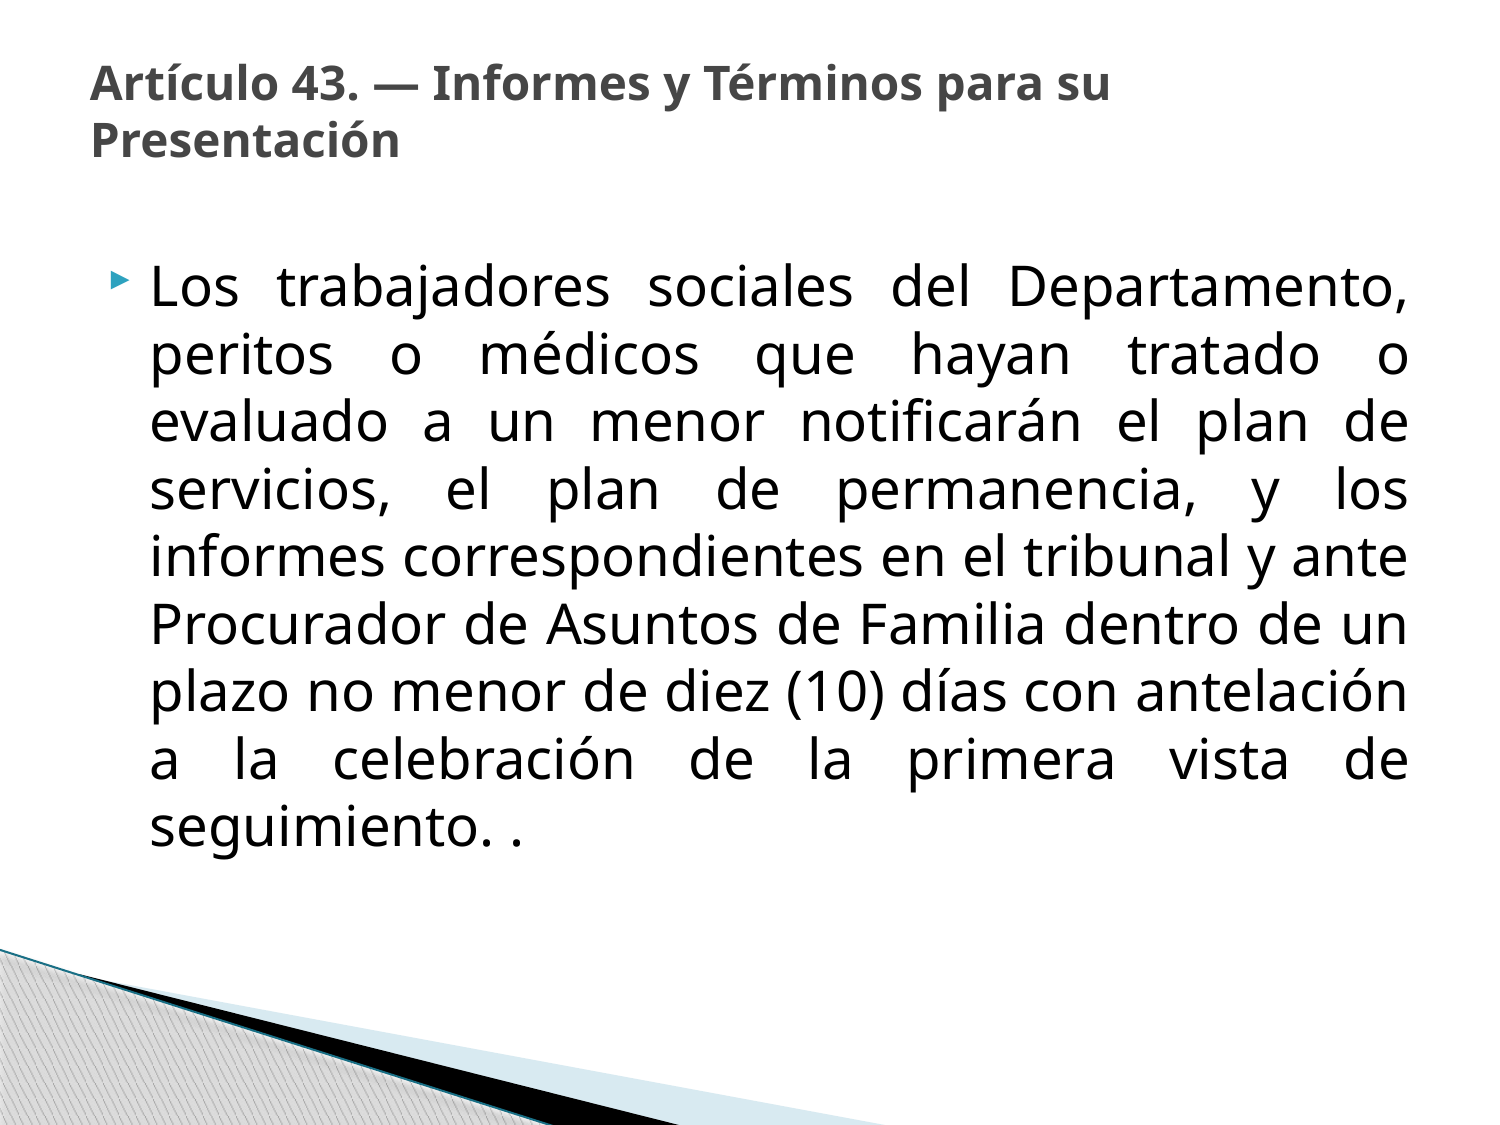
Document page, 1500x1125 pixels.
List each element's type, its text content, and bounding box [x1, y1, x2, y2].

list Los trabajadores sociales del Departamento, peritos o médicos que hayan tratado o evaluado a un menor notificarán el plan de servicios, el plan de permanencia, y los informes correspondientes en el tribunal y ante Procurador de Asuntos de Familia dentro de un plazo no menor de diez (10) días con antelación a la celebración de la primera vista de seguimiento. . [75, 243, 1425, 986]
title Artículo 43. — Informes y Términos para su Presentación [75, 45, 1425, 233]
